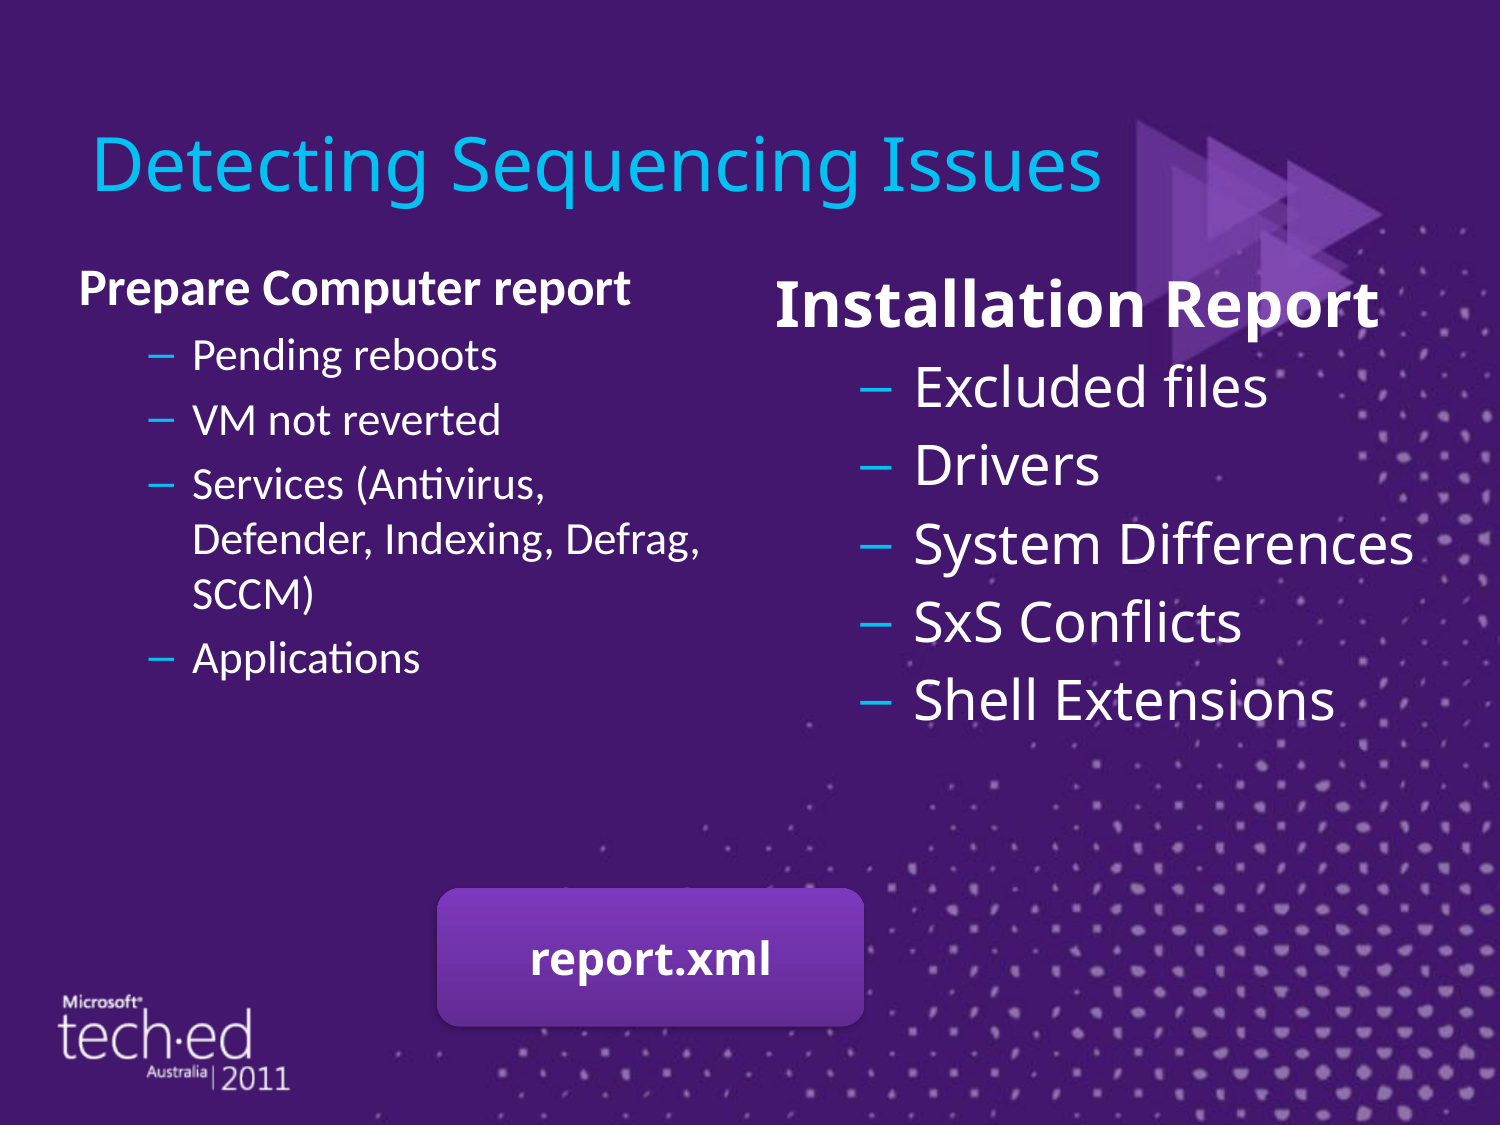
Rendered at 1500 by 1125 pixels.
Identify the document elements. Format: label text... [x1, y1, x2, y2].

text_box report.xml [437, 888, 865, 1027]
title Detecting Sequencing Issues [75, 67, 1425, 256]
list Installation Report Excluded files Drivers System Differences SxS Conflicts Shell Extensions [760, 256, 1436, 796]
picture [0, 0, 1500, 1125]
list Prepare Computer report Pending reboots VM not reverted Services (Antivirus, Defender, Indexing, Defrag, SCCM) Applications [62, 235, 741, 704]
